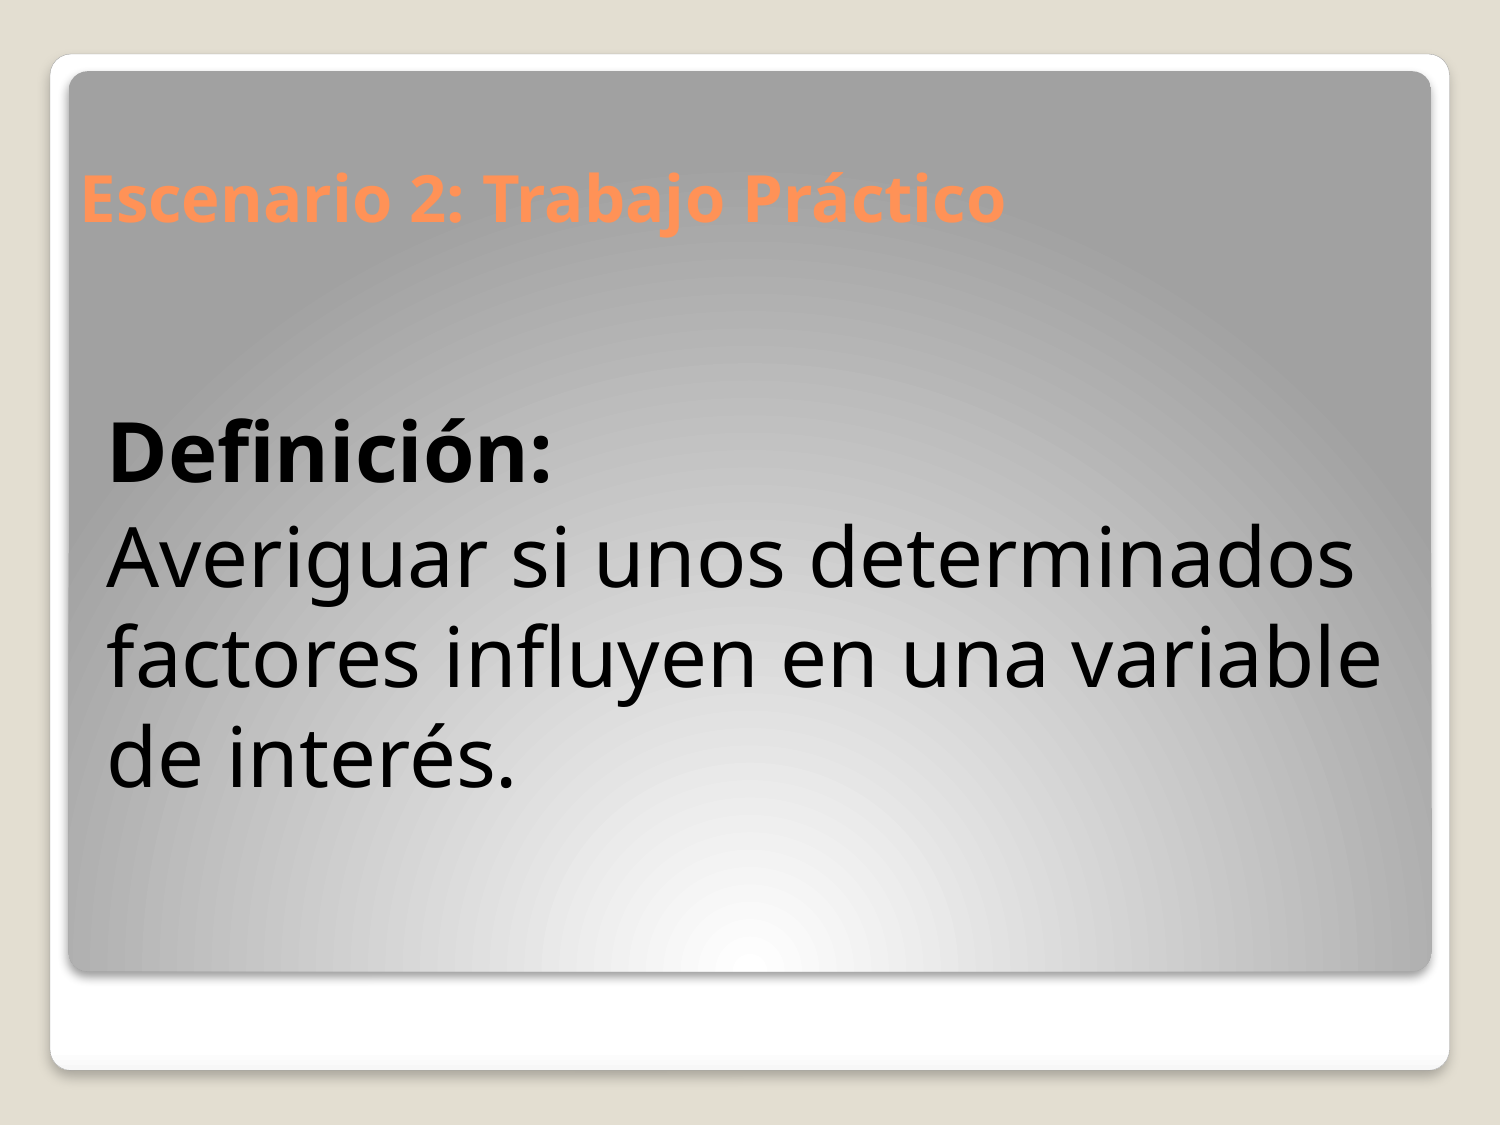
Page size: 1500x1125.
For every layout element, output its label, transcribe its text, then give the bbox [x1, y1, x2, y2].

list Definición: Averiguar si unos determinados factores influyen en una variable de interés. [76, 278, 1420, 1059]
title Escenario 2: Trabajo Práctico [64, 149, 1408, 322]
